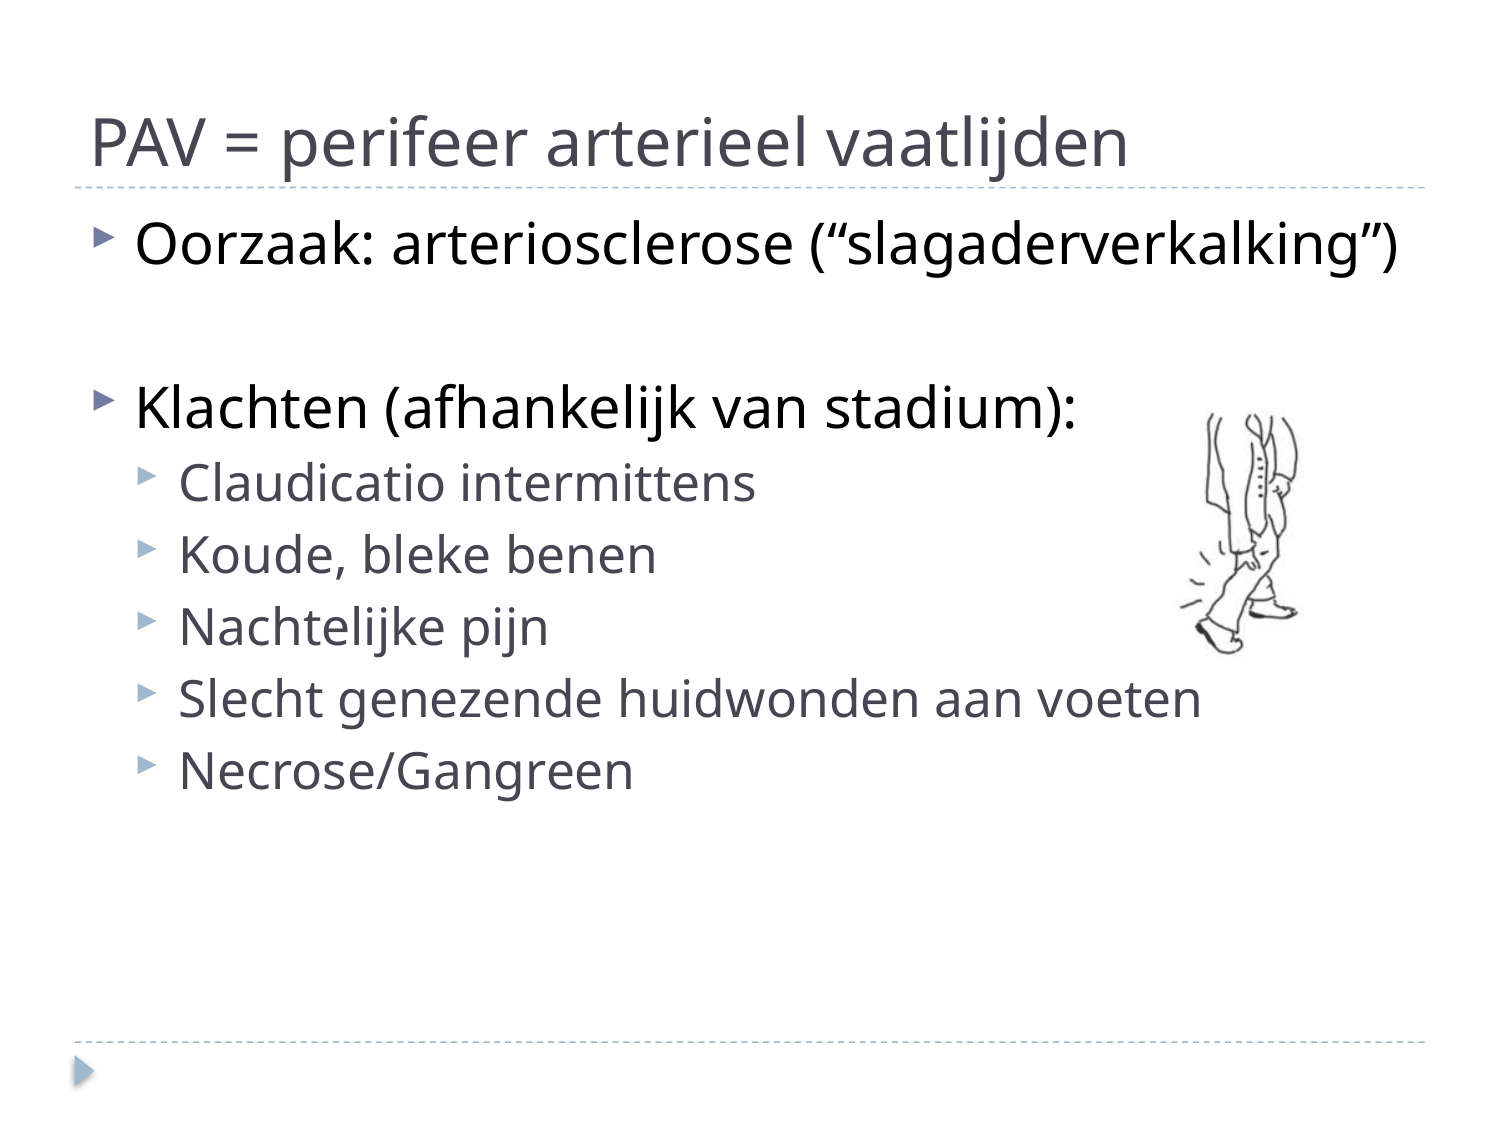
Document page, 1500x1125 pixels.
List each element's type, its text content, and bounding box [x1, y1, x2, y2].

list Oorzaak: arteriosclerose (“slagaderverkalking”) Klachten (afhankelijk van stadium): Claudicatio intermittens Koude, bleke benen Nachtelijke pijn Slecht genezende huidwonden aan voeten Necrose/Gangreen [75, 200, 1425, 1010]
title PAV = perifeer arterieel vaatlijden [75, 24, 1425, 188]
picture [1174, 408, 1312, 661]
